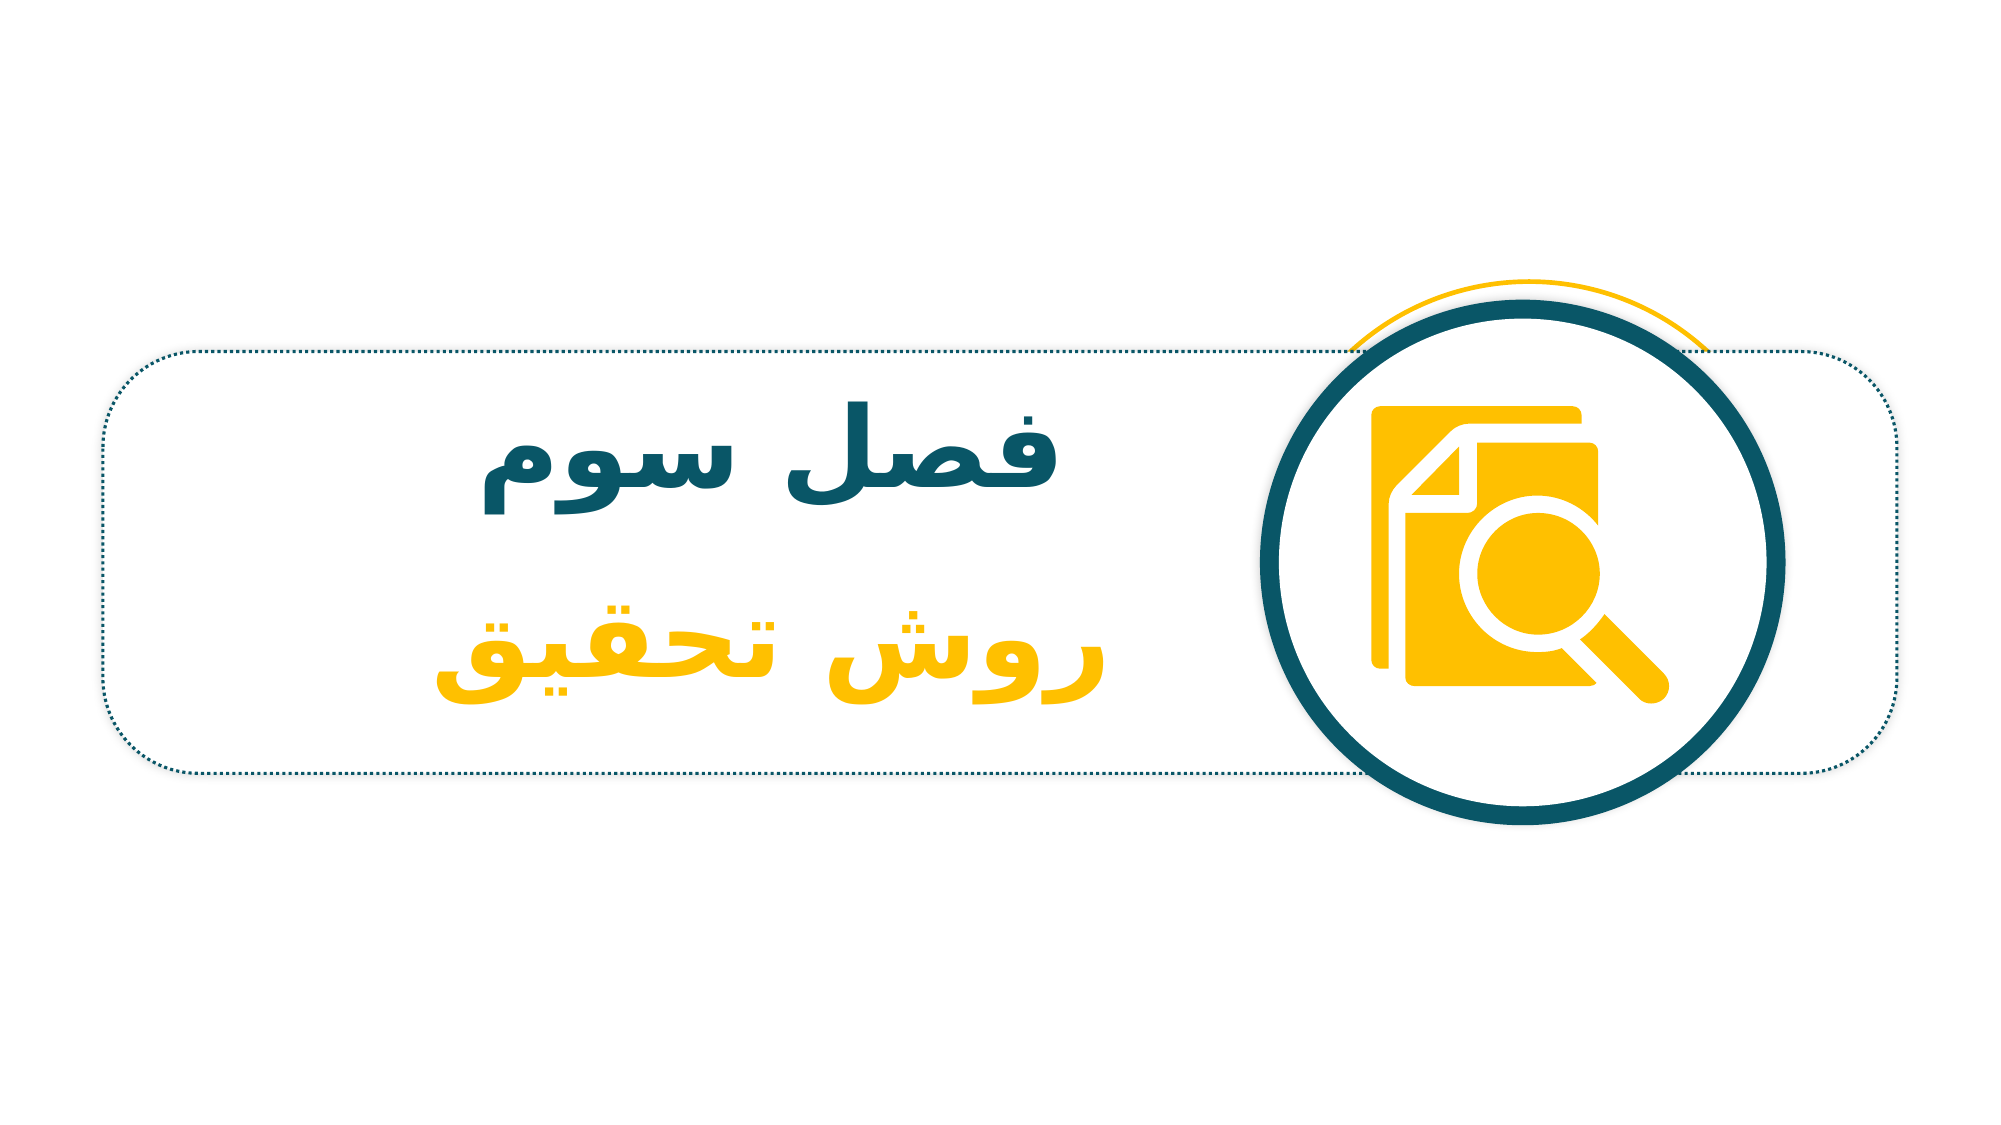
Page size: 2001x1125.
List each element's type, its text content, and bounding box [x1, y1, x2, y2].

text_box روش تحقیق [40, 557, 1503, 708]
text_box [1371, 406, 1671, 704]
text_box فصل سوم [40, 368, 1503, 518]
